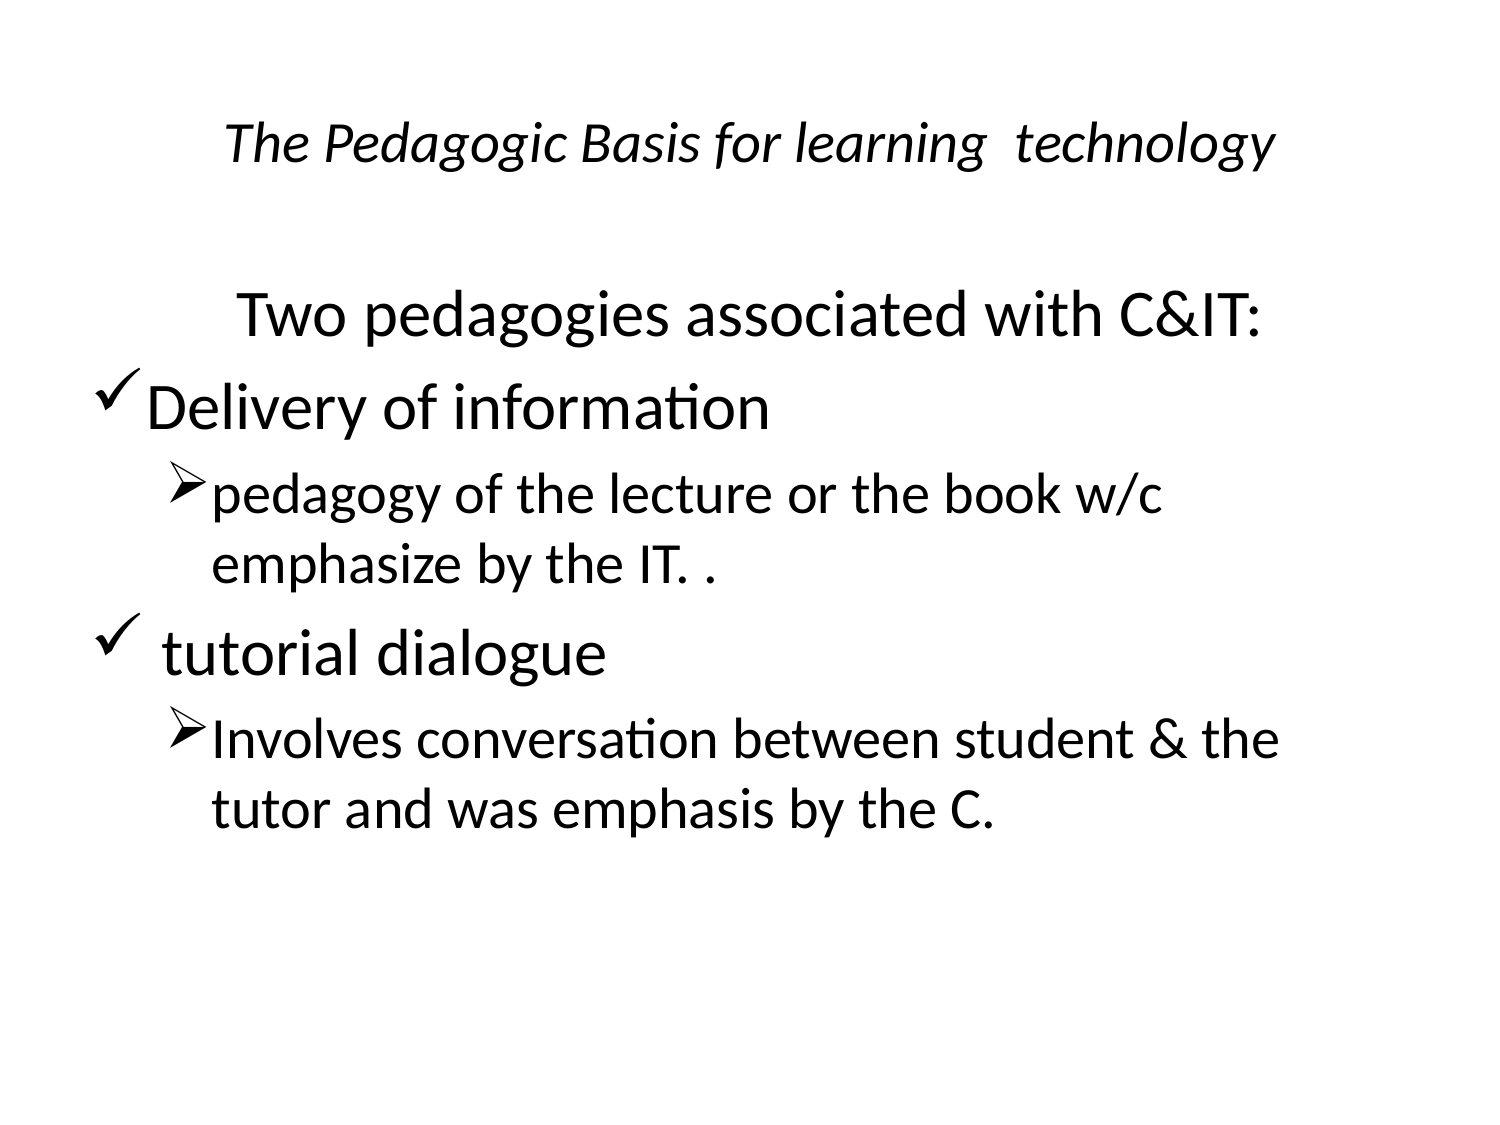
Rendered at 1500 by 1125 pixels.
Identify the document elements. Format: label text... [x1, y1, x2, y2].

list Two pedagogies associated with C&IT: Delivery of information pedagogy of the lecture or the book w/c emphasize by the IT. . tutorial dialogue Involves conversation between student & the tutor and was emphasis by the C. [75, 262, 1425, 1005]
title The Pedagogic Basis for learning technology [75, 45, 1425, 233]
